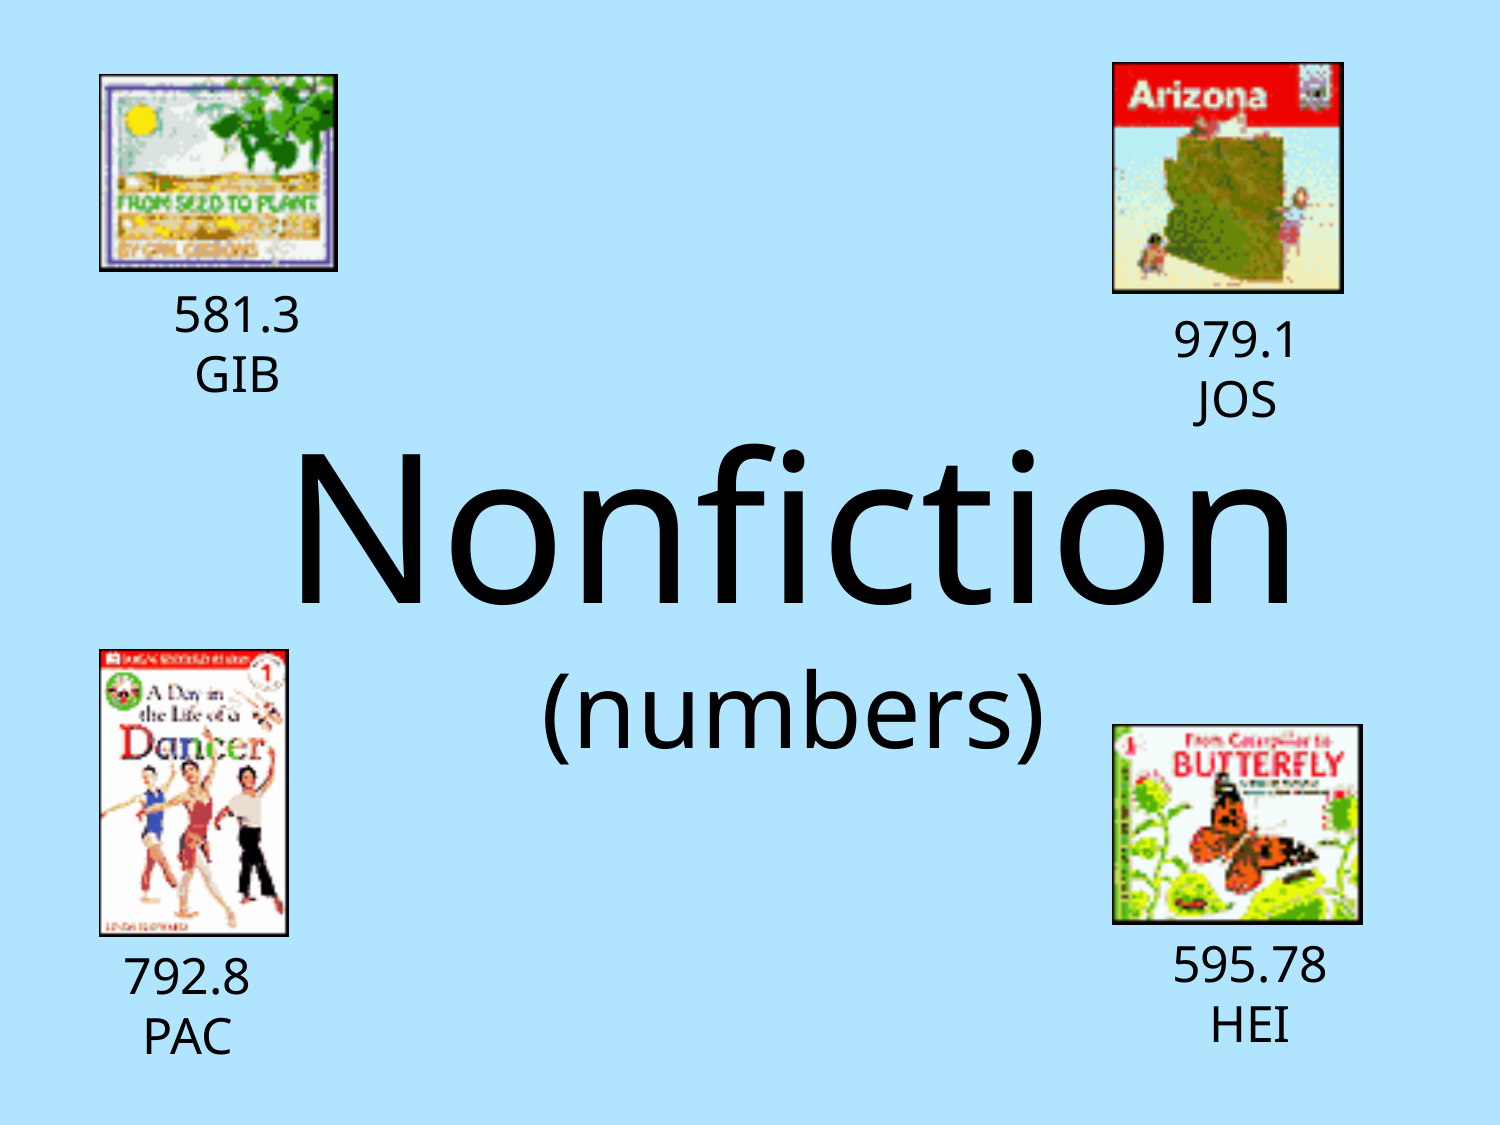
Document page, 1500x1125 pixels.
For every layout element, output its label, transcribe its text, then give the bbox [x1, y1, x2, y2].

picture [1112, 724, 1363, 925]
picture [99, 74, 338, 273]
text_box 979.1 JOS [1137, 302, 1338, 435]
text_box Nonfiction (numbers) [199, 387, 1388, 778]
picture [1112, 62, 1344, 294]
picture [99, 649, 290, 937]
text_box 595.78 HEI [1149, 933, 1350, 1060]
text_box 792.8 PAC [87, 937, 288, 1073]
text_box 581.3 GIB [137, 279, 338, 410]
